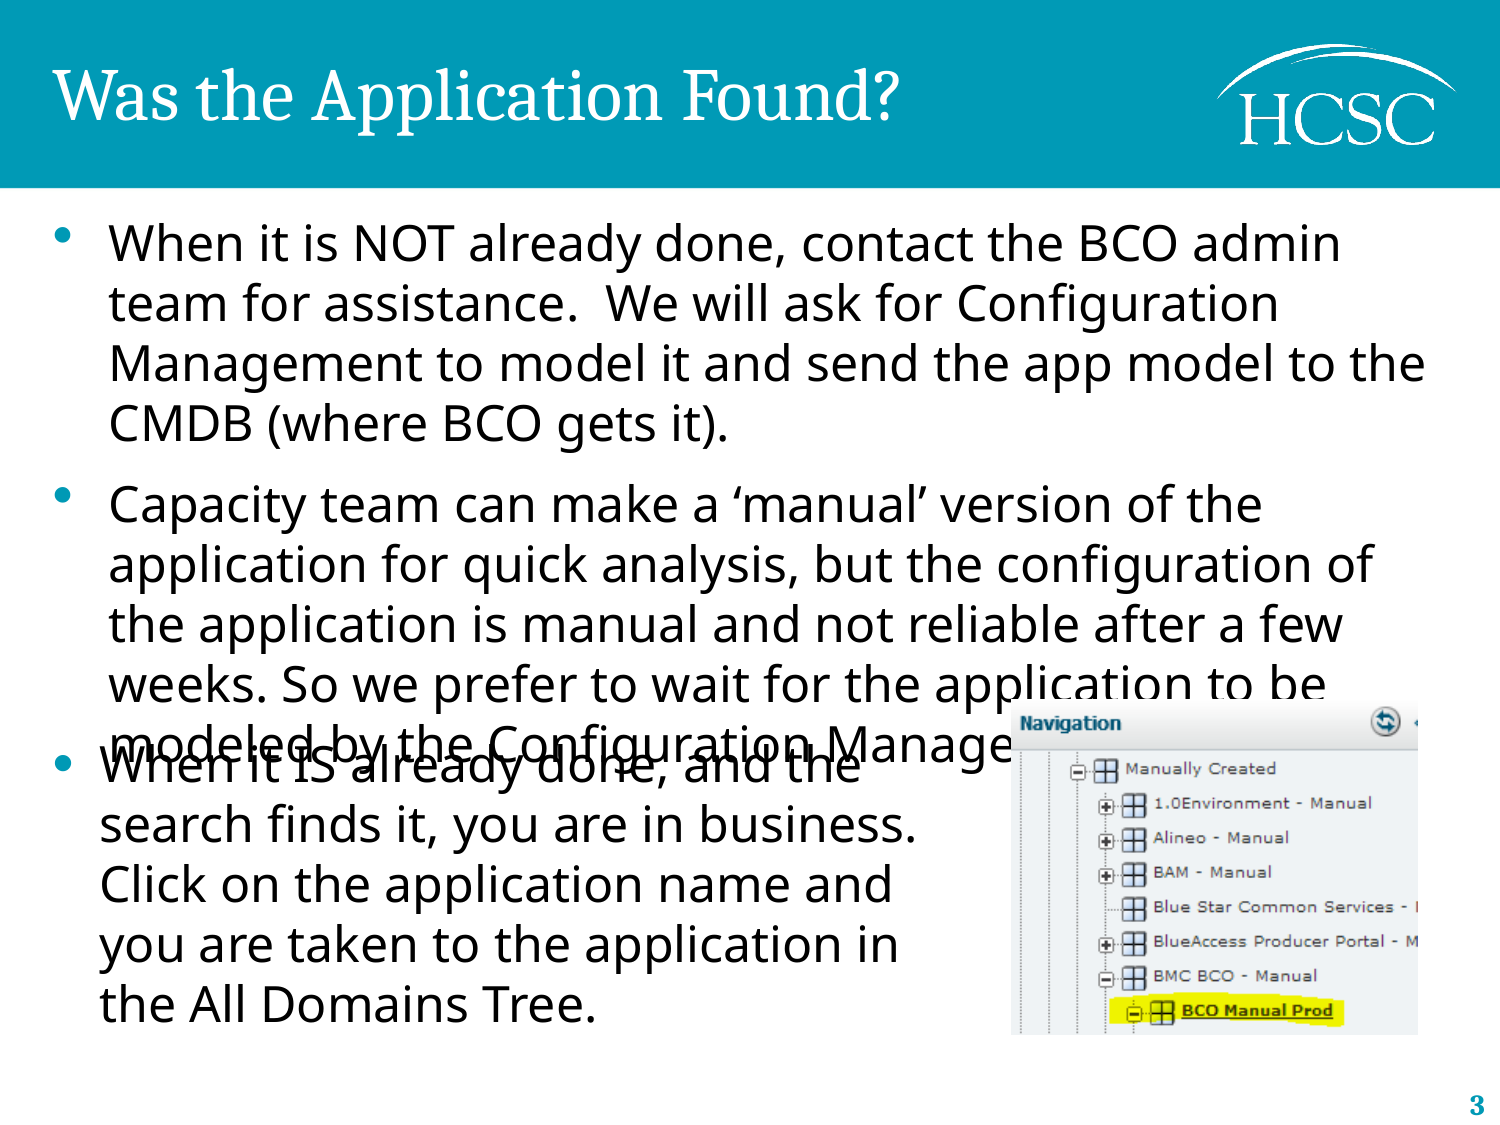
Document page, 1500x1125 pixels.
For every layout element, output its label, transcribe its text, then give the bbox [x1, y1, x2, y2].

title Was the Application Found? [37, 0, 1278, 181]
list When it is NOT already done, contact the BCO admin team for assistance. We will ask for Configuration Management to model it and send the app model to the CMDB (where BCO gets it). Capacity team can make a ‘manual’ version of the application for quick analysis, but the configuration of the application is manual and not reliable after a few weeks. So we prefer to wait for the application to be modeled by the Configuration Management Team. [37, 204, 1450, 751]
picture [0, 0, 1500, 656]
text_box When it IS already done, and the search finds it, you are in business. Click on the application name and you are taken to the application in the All Domains Tree. [37, 725, 1000, 1085]
picture [1011, 699, 1418, 1035]
